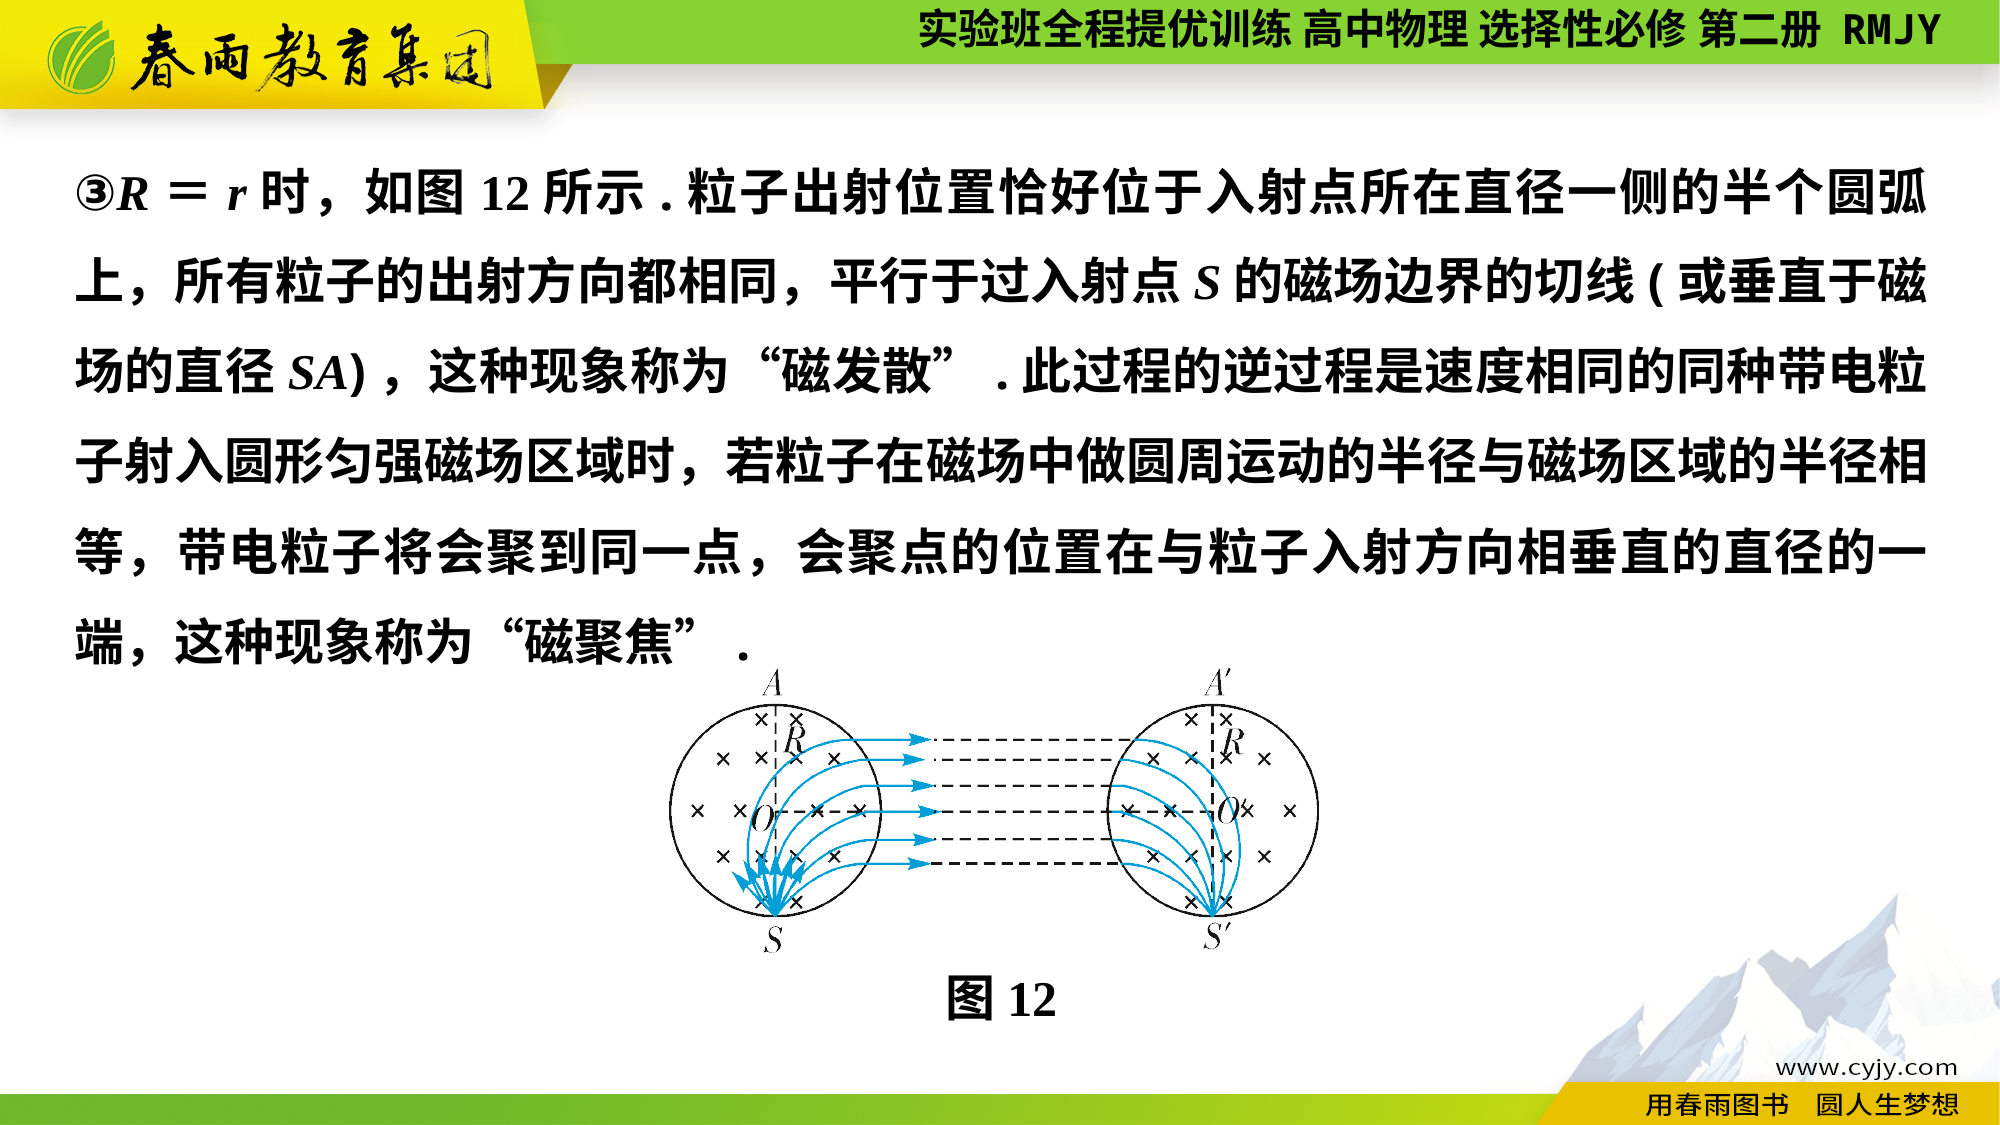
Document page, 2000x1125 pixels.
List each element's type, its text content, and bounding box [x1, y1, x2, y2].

picture [0, 0, 2000, 1125]
text_box 图12 [930, 961, 1072, 1034]
list ③R＝r时，如图12所示.粒子出射位置恰好位于入射点所在直径一侧的半个圆弧上，所有粒子的出射方向都相同，平行于过入射点S的磁场边界的切线(或垂直于磁场的直径SA)，这种现象称为“磁发散”.此过程的逆过程是速度相同的同种带电粒子射入圆形匀强磁场区域时，若粒子在磁场中做圆周运动的半径与磁场区域的半径相等，带电粒子将会聚到同一点，会聚点的位置在与粒子入射方向相垂直的直径的一端，这种现象称为“磁聚焦”. [59, 122, 1944, 669]
